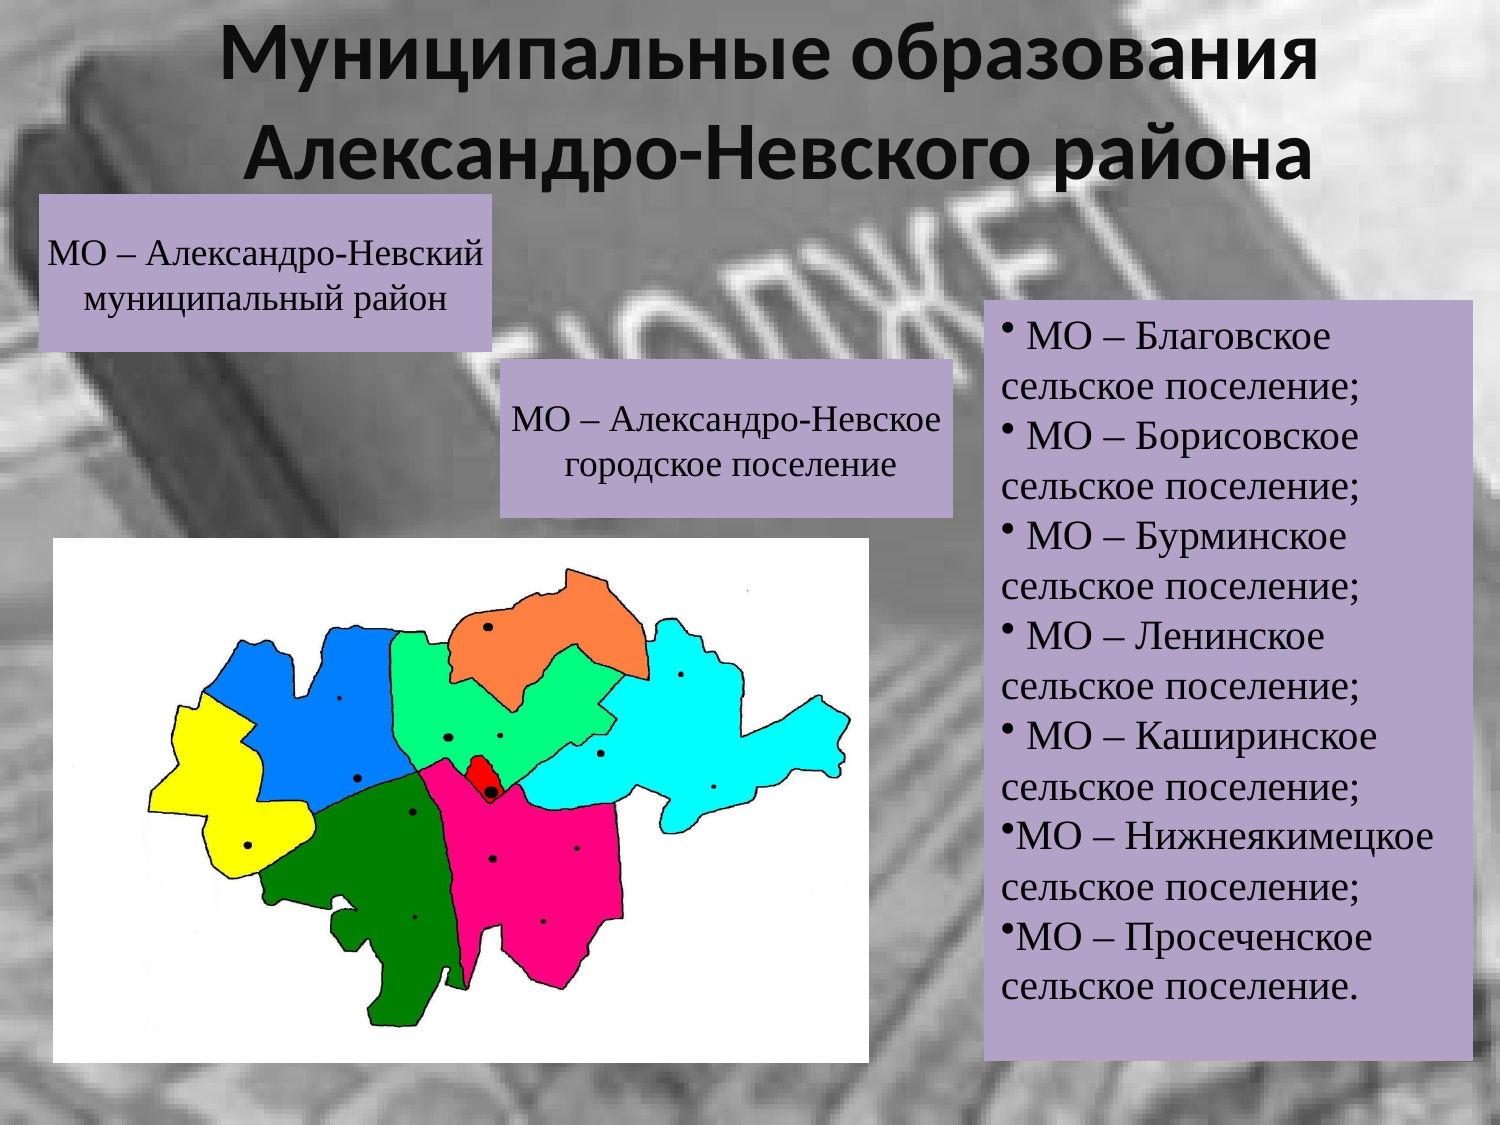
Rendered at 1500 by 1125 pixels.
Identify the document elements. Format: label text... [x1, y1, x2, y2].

text_box Муниципальные образования Александро-Невского района [58, 19, 1500, 173]
text_box МО – Александро-Невское городское поселение [501, 361, 951, 516]
text_box [0, 0, 1500, 1125]
picture [52, 538, 869, 1063]
text_box МО – Благовское сельское поселение; МО – Борисовское сельское поселение; МО – Бурминское сельское поселение; МО – Ленинское сельское поселение; МО – Каширинское сельское поселение; МО – Нижнеякимецкое сельское поселение; МО – Просеченское сельское поселение. [986, 302, 1471, 1059]
text_box МО – Александро-Невский муниципальный район [41, 196, 491, 350]
